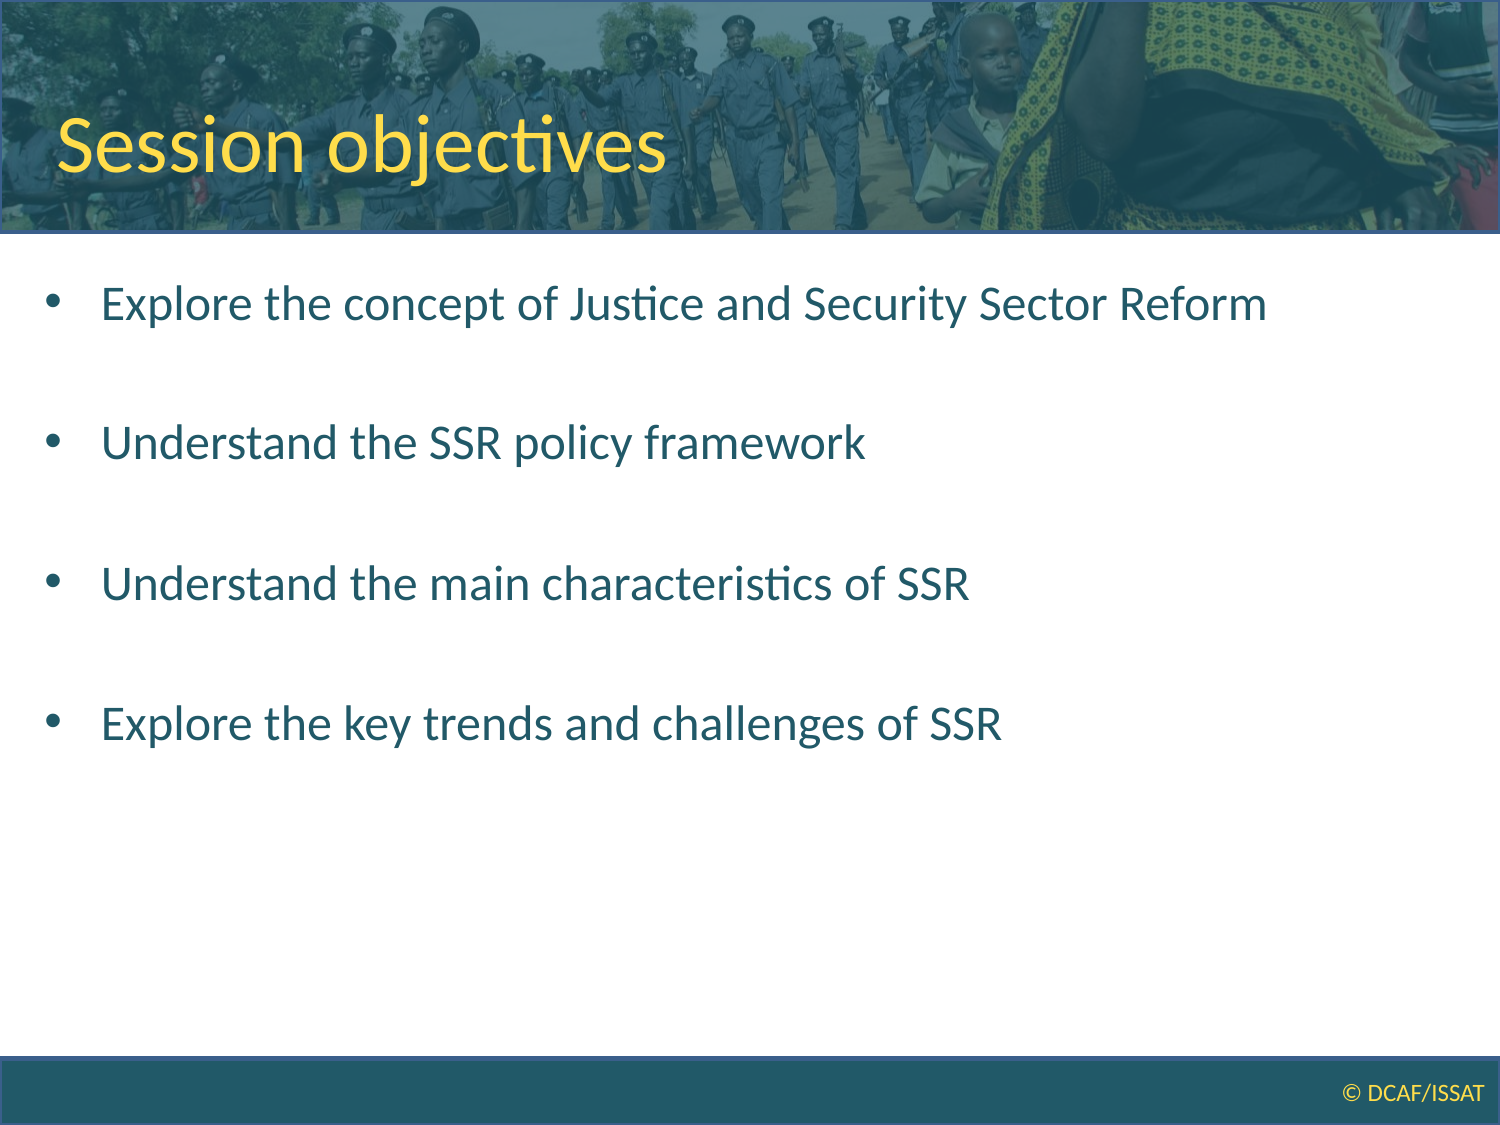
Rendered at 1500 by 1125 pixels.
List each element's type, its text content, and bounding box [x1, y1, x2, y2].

title Session objectives [41, 45, 1459, 233]
list Explore the concept of Justice and Security Sector Reform Understand the SSR policy framework Understand the main characteristics of SSR Explore the key trends and challenges of SSR [29, 262, 1459, 1024]
